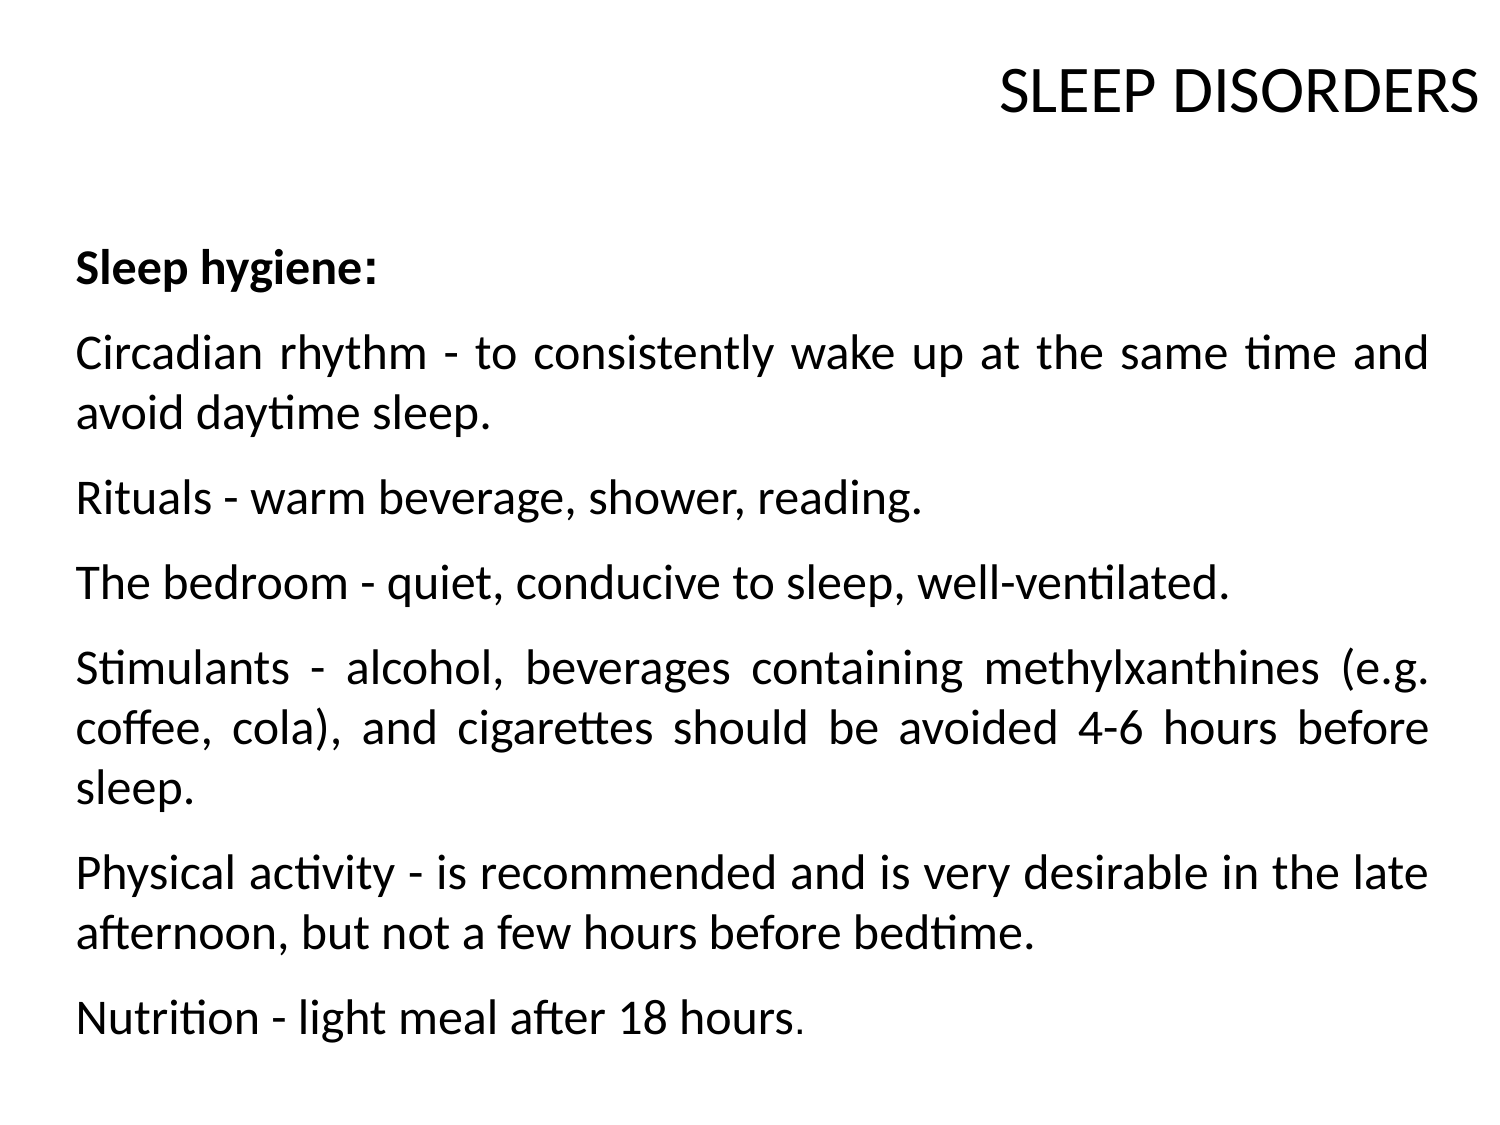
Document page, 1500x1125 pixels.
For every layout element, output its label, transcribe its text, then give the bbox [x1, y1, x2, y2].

text_box Sleep hygiene: Circadian rhythm - to consistently wake up at the same time and avoid daytime sleep. Rituals - warm beverage, shower, reading. The bedroom - quiet, conducive to sleep, well-ventilated. Stimulants - alcohol, beverages containing methylxanthines (e.g. coffee, cola), and cigarettes should be avoided 4-6 hours before sleep. Physical activity - is recommended and is very desirable in the late afternoon, but not a few hours before bedtime. Nutrition - light meal after 18 hours. [0, 227, 1446, 1125]
text_box SLEEP DISORDERS [145, 0, 1496, 180]
